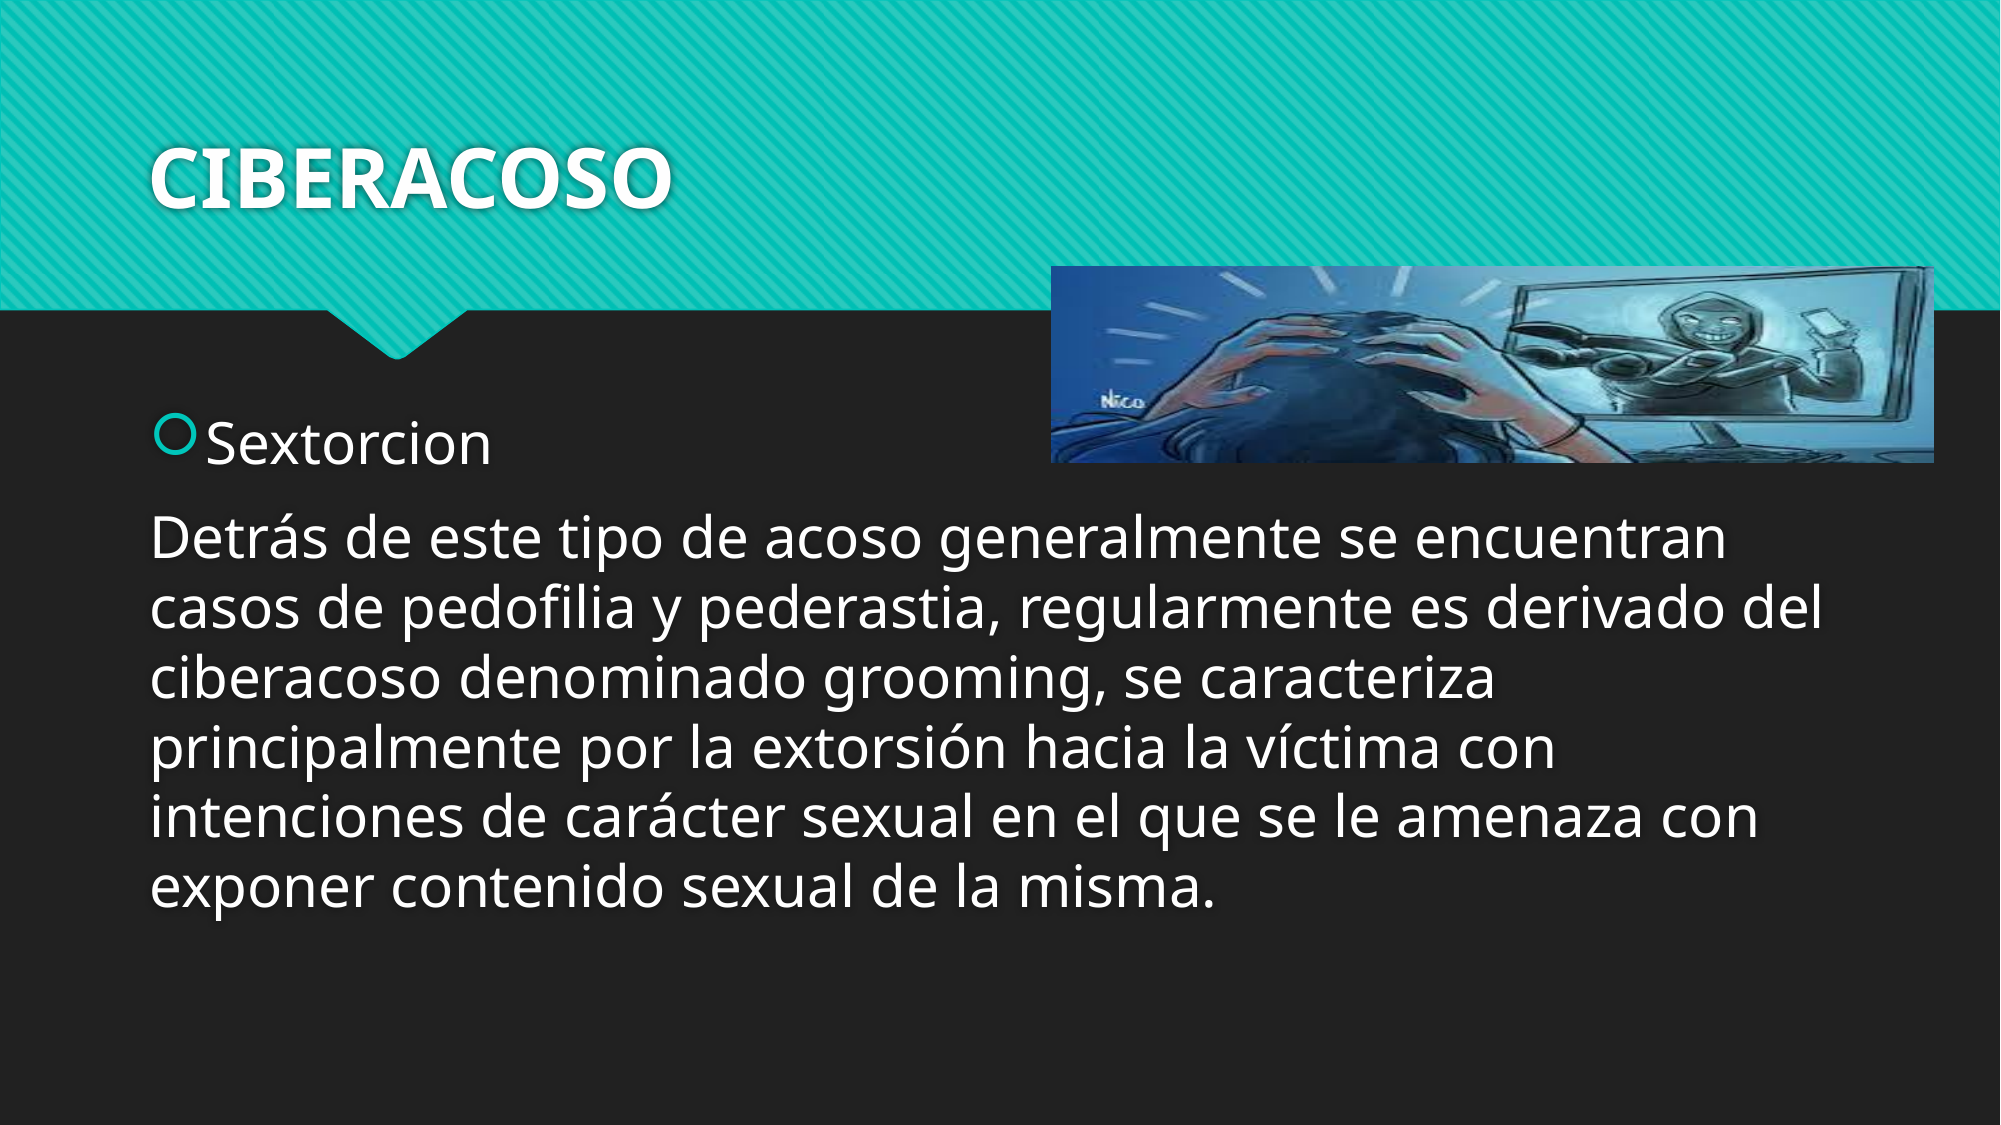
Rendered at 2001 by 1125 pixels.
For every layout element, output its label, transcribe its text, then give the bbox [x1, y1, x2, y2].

list Sextorcion Detrás de este tipo de acoso generalmente se encuentran casos de pedofilia y pederastia, regularmente es derivado del ciberacoso denominado grooming, se caracteriza principalmente por la extorsión hacia la víctima con intenciones de carácter sexual en el que se le amenaza con exponer contenido sexual de la misma. [134, 364, 1866, 962]
title CIBERACOSO [132, 73, 1868, 233]
picture [1051, 266, 1934, 463]
